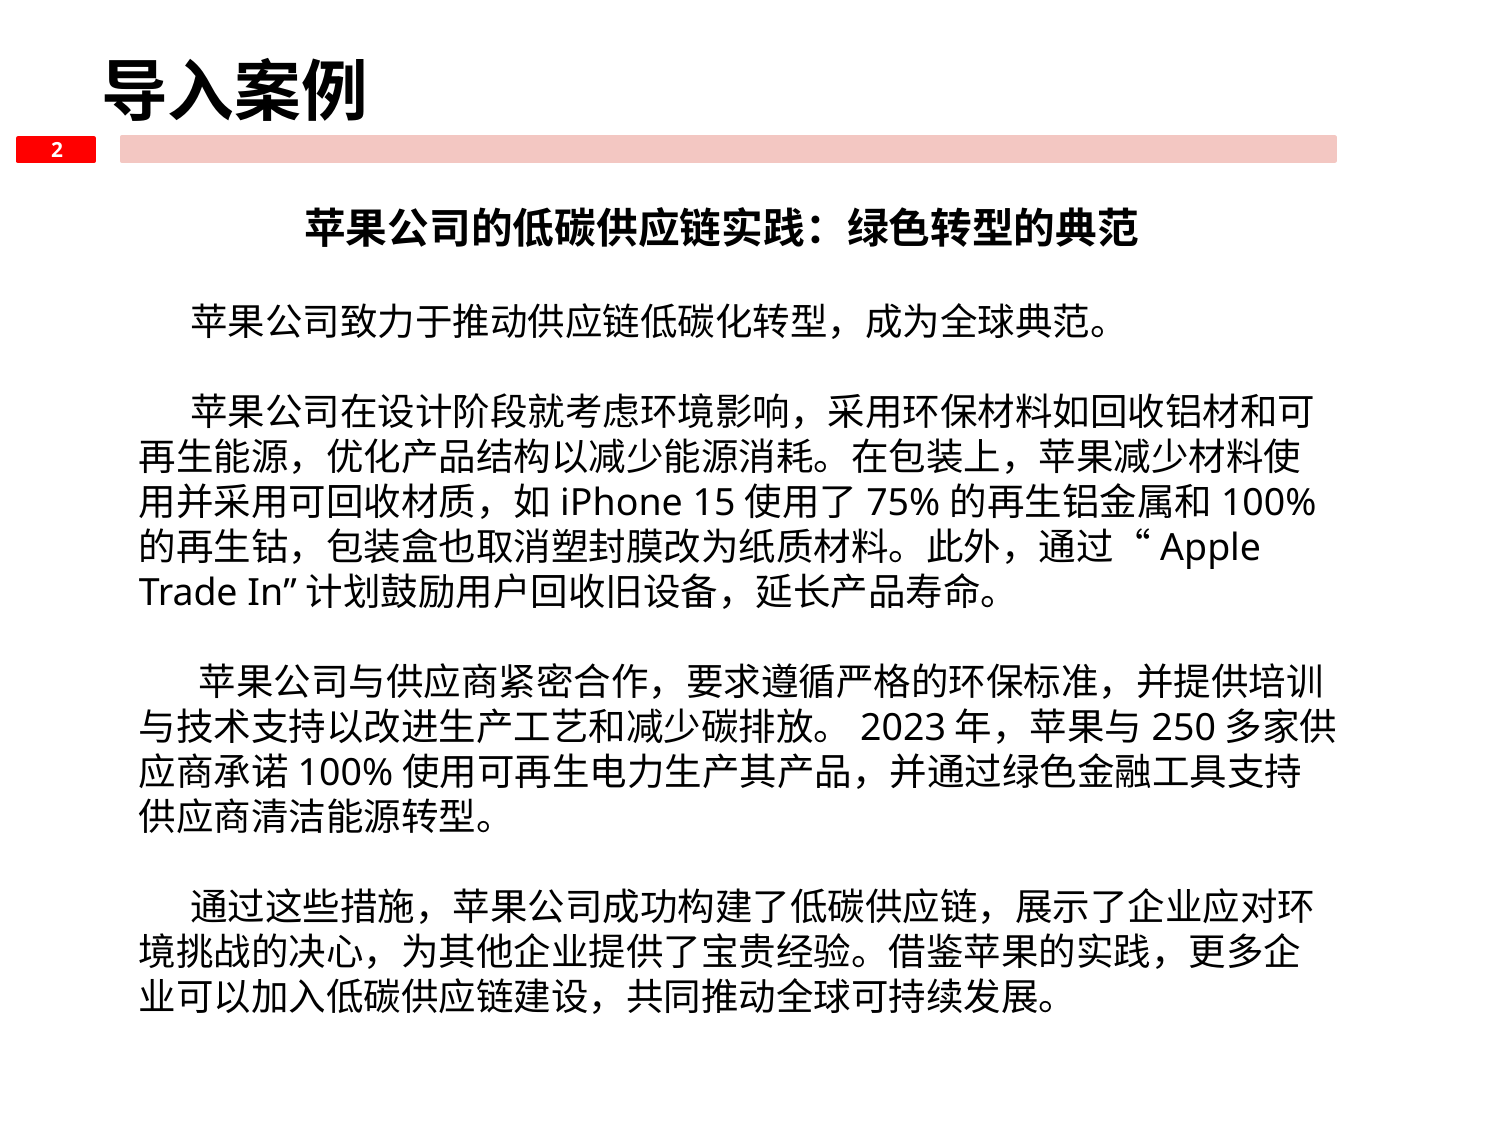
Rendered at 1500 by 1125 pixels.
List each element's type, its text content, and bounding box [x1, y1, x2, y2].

text_box 苹果公司的低碳供应链实践：绿色转型的典范 [289, 194, 1230, 260]
text_box 导入案例 [86, 41, 384, 137]
text_box 2 [17, 129, 97, 189]
text_box 苹果公司致力于推动供应链低碳化转型，成为全球典范。 苹果公司在设计阶段就考虑环境影响，采用环保材料如回收铝材和可再生能源，优化产品结构以减少能源消耗。在包装上，苹果减少材料使用并采用可回收材质，如iPhone 15使用了75%的再生铝金属和100%的再生钴，包装盒也取消塑封膜改为纸质材料。此外，通过“Apple Trade In”计划鼓励用户回收旧设备，延长产品寿命。 苹果公司与供应商紧密合作，要求遵循严格的环保标准，并提供培训与技术支持以改进生产工艺和减少碳排放。2023年，苹果与250多家供应商承诺100%使用可再生电力生产其产品，并通过绿色金融工具支持供应商清洁能源转型。 通过这些措施，苹果公司成功构建了低碳供应链，展示了企业应对环境挑战的决心，为其他企业提供了宝贵经验。借鉴苹果的实践，更多企业可以加入低碳供应链建设，共同推动全球可持续发展。 [123, 290, 1353, 1026]
